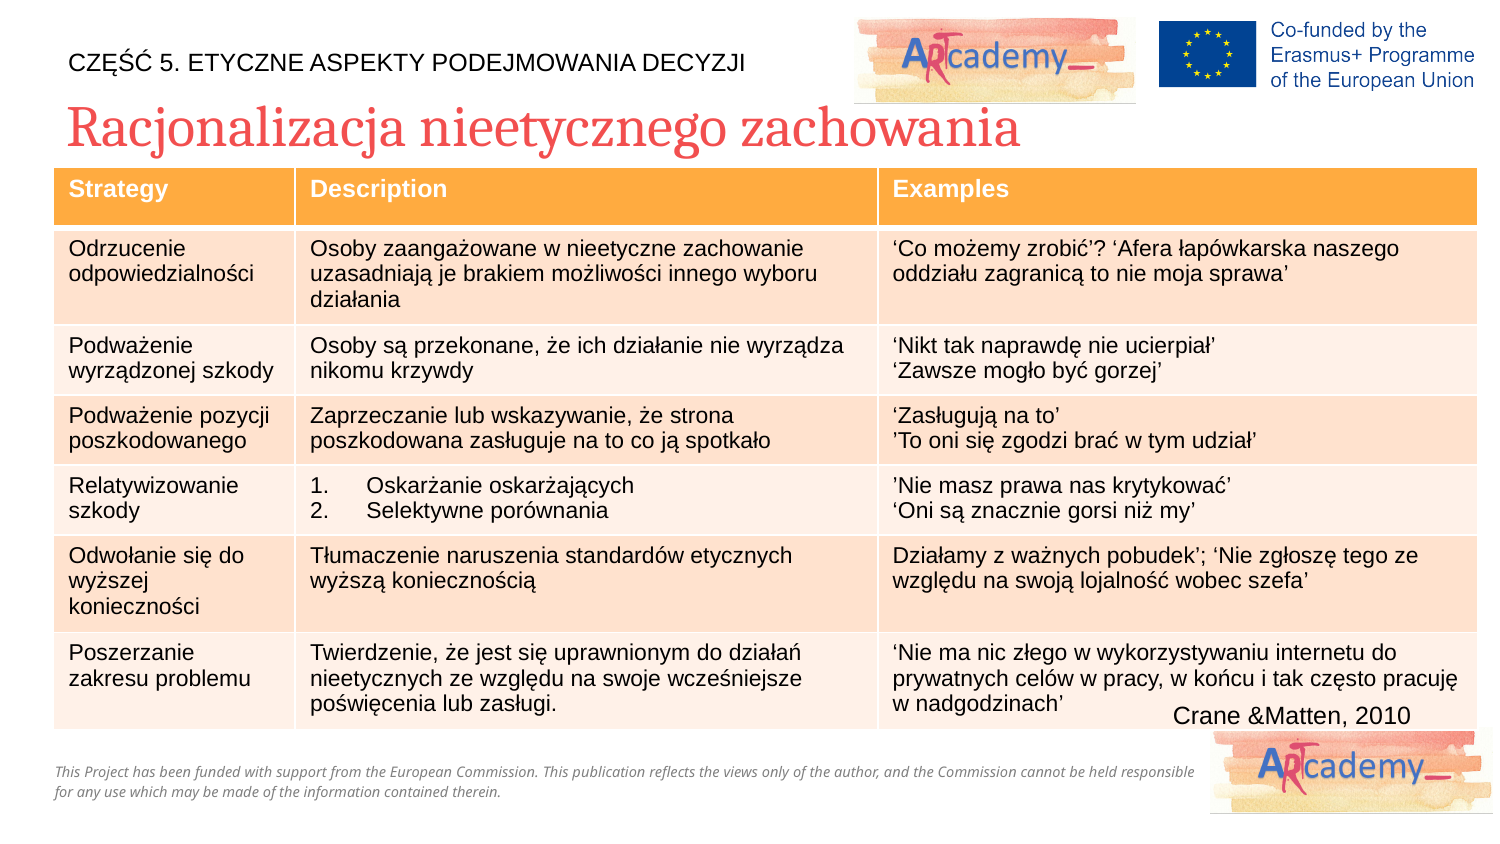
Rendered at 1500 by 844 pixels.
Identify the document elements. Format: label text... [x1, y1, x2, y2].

table_cell Relatywizowanie szkody [54, 466, 294, 534]
picture [1158, 21, 1474, 91]
table_cell ’Nie masz prawa nas krytykować’ ‘Oni są znacznie gorsi niż my’ [879, 466, 1477, 534]
table_cell Tłumaczenie naruszenia standardów etycznych wyższą koniecznością [296, 536, 877, 632]
text_box CZĘŚĆ 5. ETYCZNE ASPEKTY PODEJMOWANIA DECYZJI [53, 39, 770, 84]
table_cell ‘Nie ma nic złego w wykorzystywaniu internetu do prywatnych celów w pracy, w końcu i tak często pracuję w nadgodzinach’ [879, 633, 1477, 729]
table_cell Poszerzanie zakresu problemu [54, 633, 294, 729]
text_box Crane &Matten, 2010 [1158, 691, 1427, 737]
table_header Strategy [54, 168, 294, 225]
table_cell Podważenie pozycji poszkodowanego [54, 396, 294, 464]
table_cell Działamy z ważnych pobudek’; ‘Nie zgłoszę tego ze względu na swoją lojalność wobec szefa’ [879, 536, 1477, 632]
table_cell Osoby są przekonane, że ich działanie nie wyrządza nikomu krzywdy [296, 326, 877, 394]
title Racjonalizacja nieetycznego zachowania [51, 72, 1449, 167]
table_cell Twierdzenie, że jest się uprawnionym do działań nieetycznych ze względu na swoje wcześniejsze poświęcenia lub zasługi. [296, 633, 877, 729]
table_cell Osoby zaangażowane w nieetyczne zachowanie uzasadniają je brakiem możliwości innego wyboru działania [296, 231, 877, 324]
table_cell ‘Zasługują na to’ ’To oni się zgodzi brać w tym udział’ [879, 396, 1477, 464]
table_cell ‘Nikt tak naprawdę nie ucierpiał’ ‘Zawsze mogło być gorzej’ [879, 326, 1477, 394]
picture [1210, 709, 1493, 844]
table_cell Zaprzeczanie lub wskazywanie, że strona poszkodowana zasługuje na to co ją spotkało [296, 396, 877, 464]
table_cell Odwołanie się do wyższej konieczności [54, 536, 294, 632]
table_header Examples [879, 168, 1477, 225]
table_cell Odrzucenie odpowiedzialności [54, 231, 294, 324]
table_cell Oskarżanie oskarżających Selektywne porównania [296, 466, 877, 534]
table_header Description [296, 168, 877, 225]
table_cell Podważenie wyrządzonej szkody [54, 326, 294, 394]
picture [854, 0, 1137, 134]
table_cell ‘Co możemy zrobić’? ‘Afera łapówkarska naszego oddziału zagranicą to nie moja sprawa’ [879, 231, 1477, 324]
text_box This Project has been funded with support from the European Commission. This publication reflects the views only of the author, and the Commission cannot be held responsible for any use which may be made of the information contained therein. [39, 754, 1205, 799]
